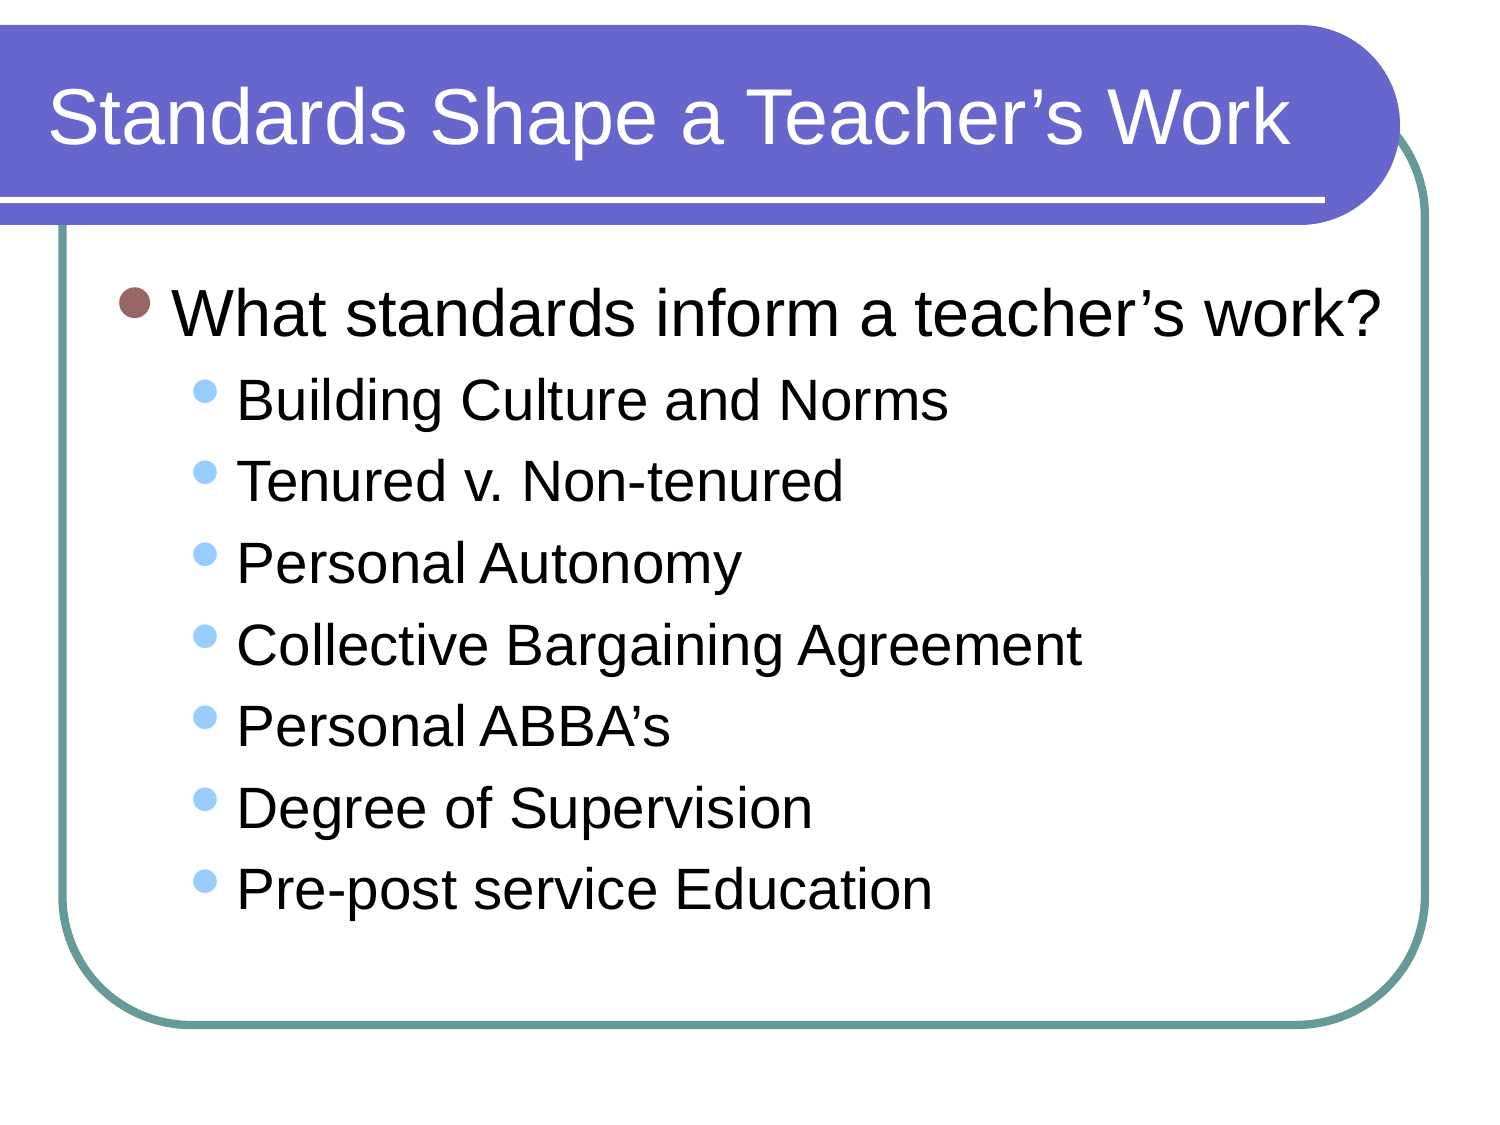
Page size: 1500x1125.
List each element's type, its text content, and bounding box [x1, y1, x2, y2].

list What standards inform a teacher’s work? Building Culture and Norms Tenured v. Non-tenured Personal Autonomy Collective Bargaining Agreement Personal ABBA’s Degree of Supervision Pre-post service Education [99, 262, 1401, 988]
title Standards Shape a Teacher’s Work [31, 37, 1348, 188]
